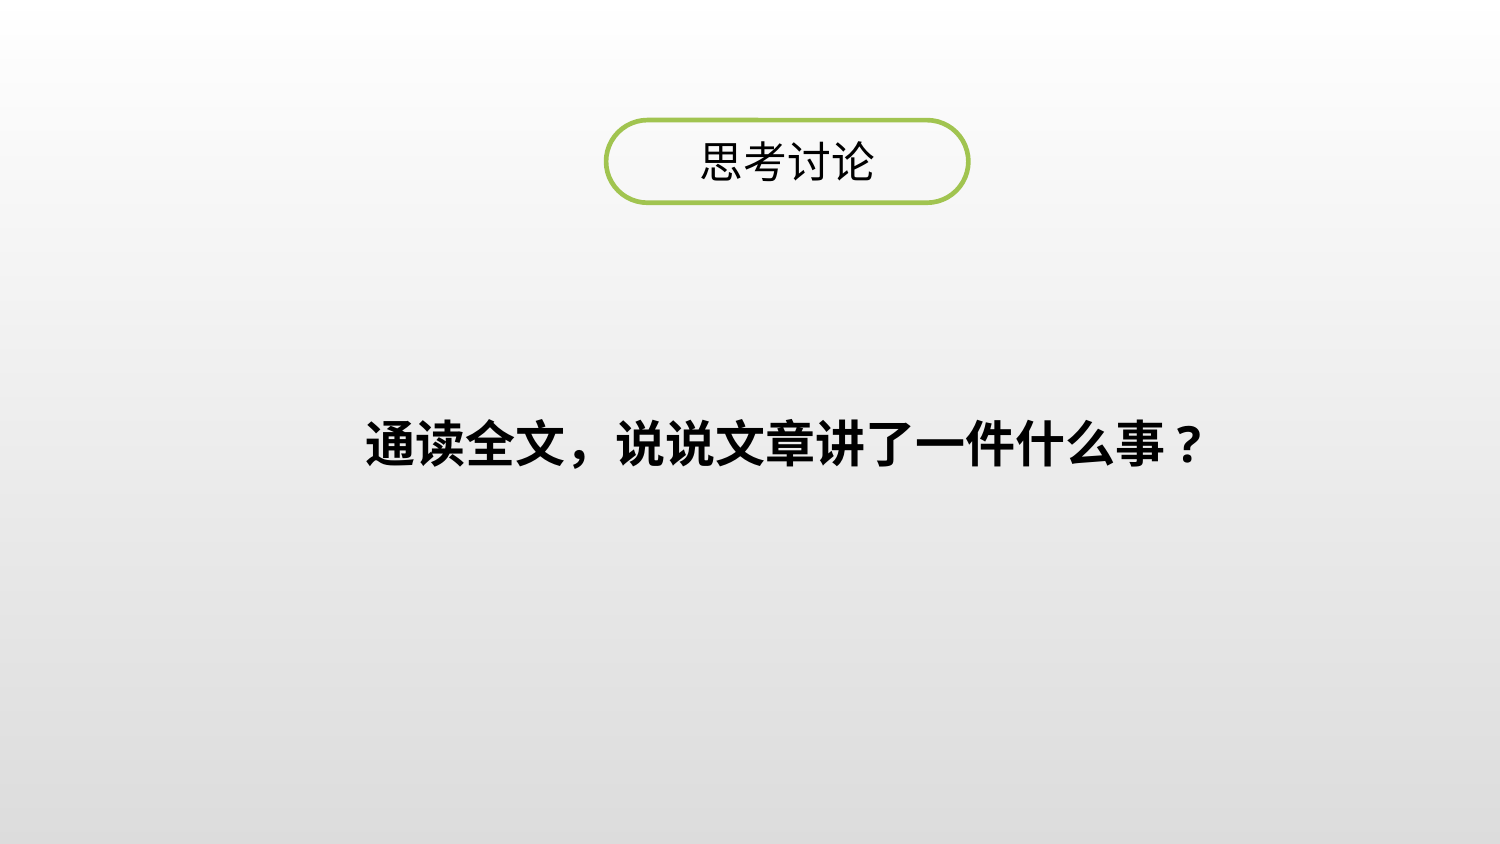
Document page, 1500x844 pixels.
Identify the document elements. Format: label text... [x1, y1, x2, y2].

text_box 思考讨论 [605, 119, 970, 204]
text_box 通读全文，说说文章讲了一件什么事? [274, 347, 1416, 479]
